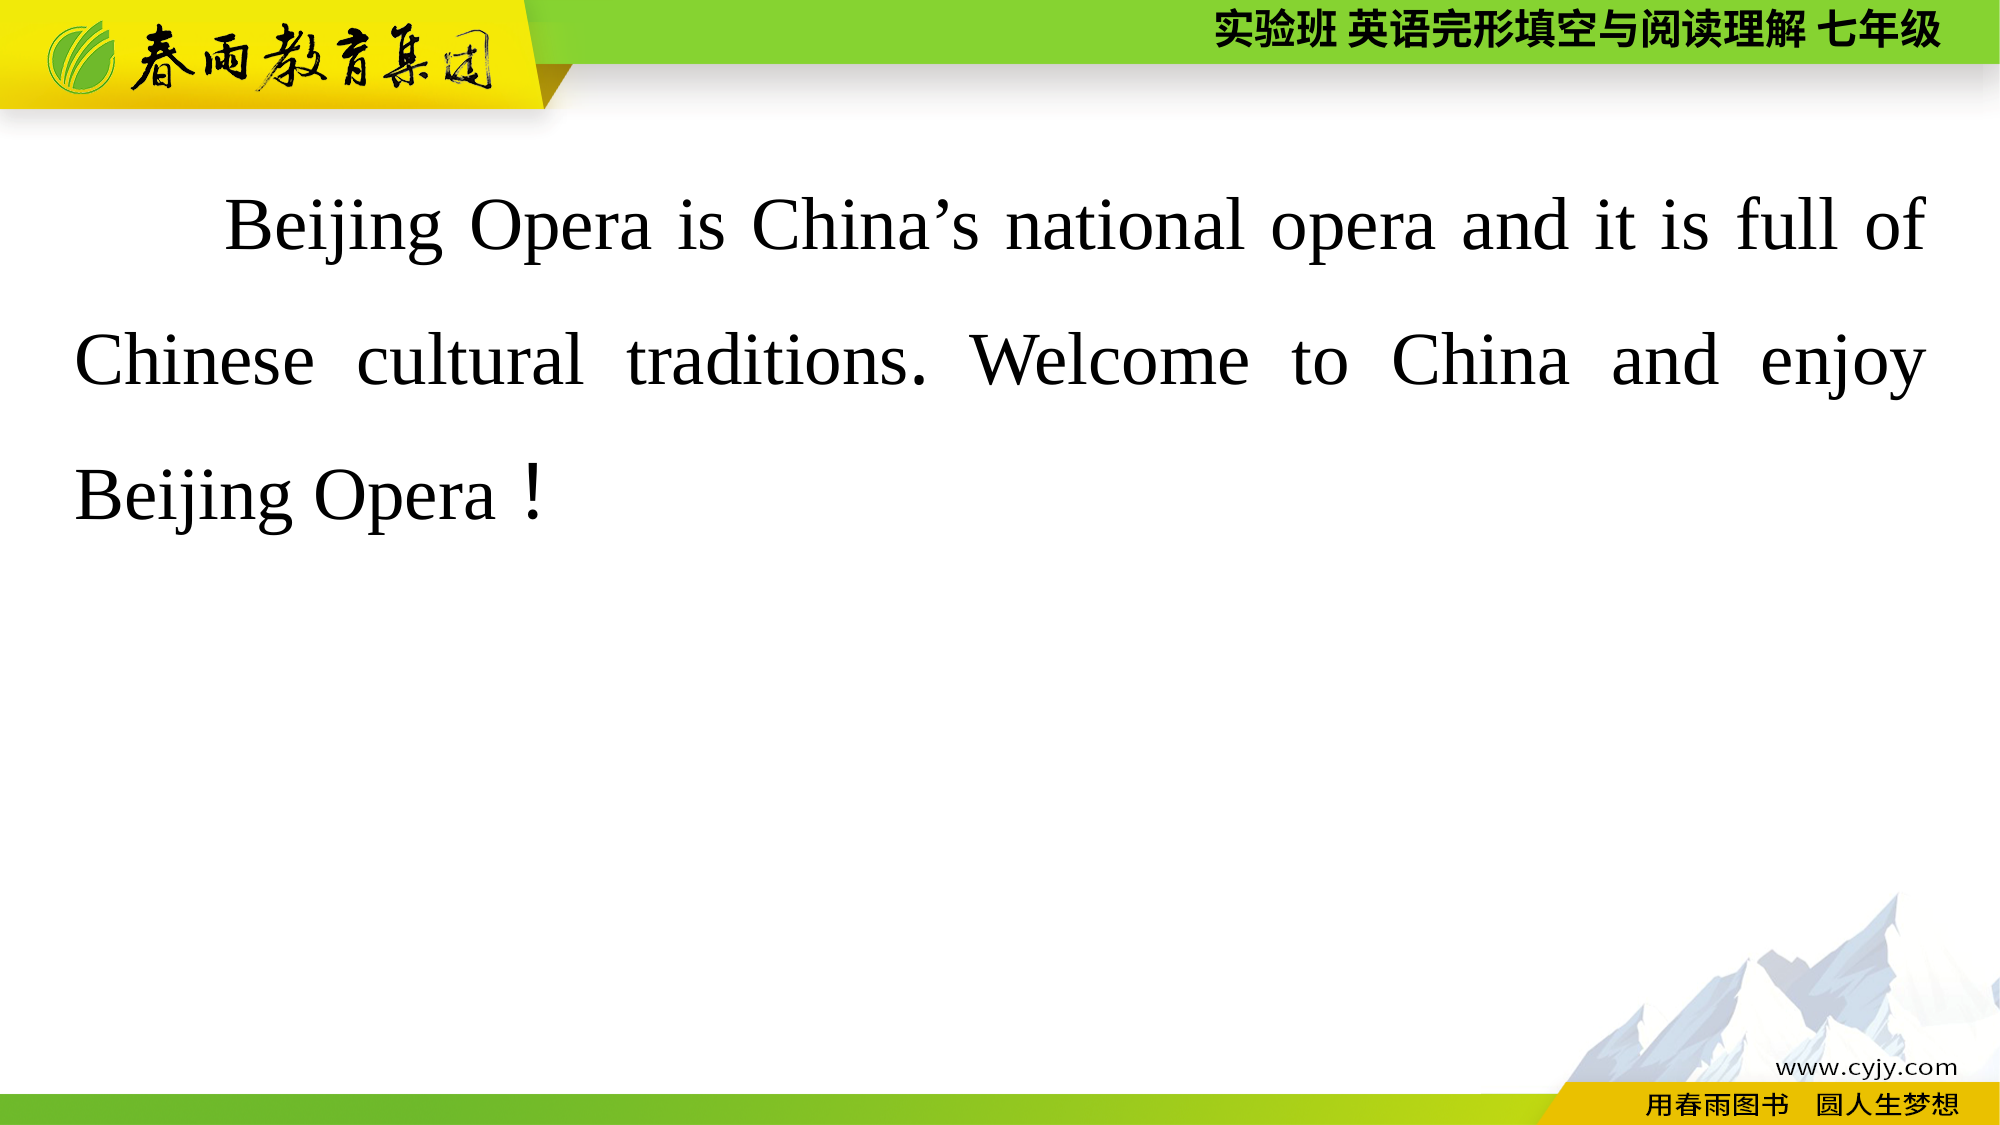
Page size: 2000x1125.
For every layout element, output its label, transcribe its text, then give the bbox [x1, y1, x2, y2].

picture [0, 0, 2000, 1125]
list Beijing Opera is China’s national opera and it is full of Chinese cultural traditions. Welcome to China and enjoy Beijing Opera！ [59, 122, 1944, 547]
